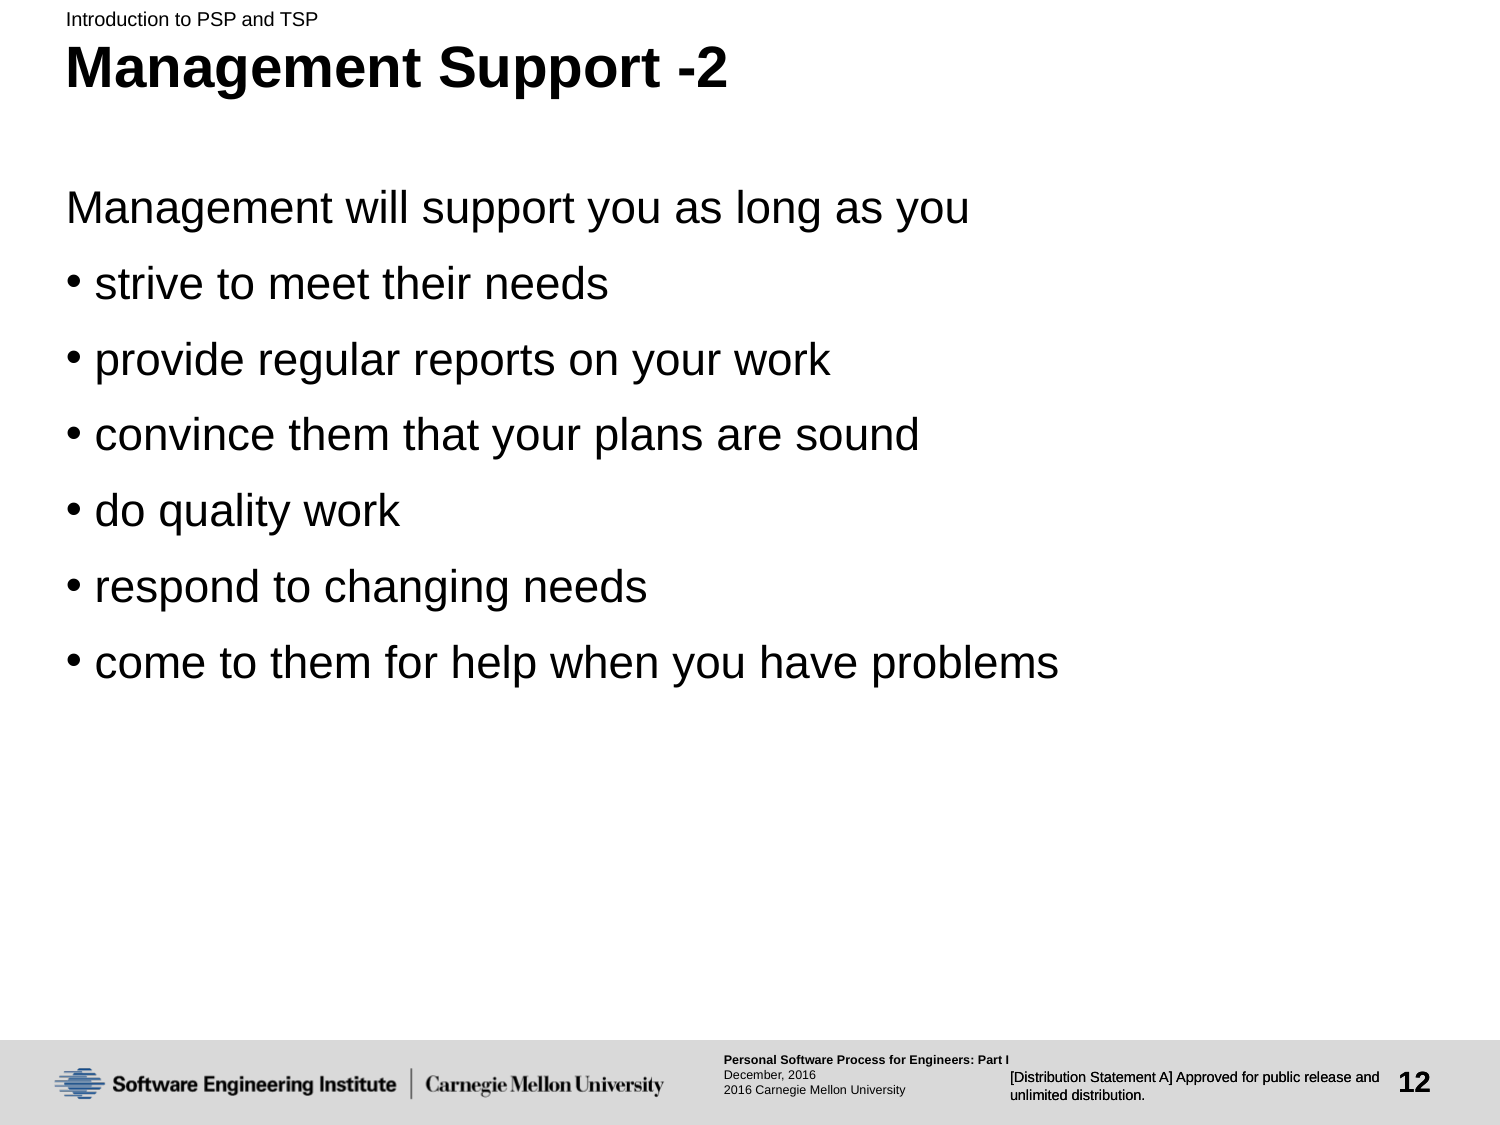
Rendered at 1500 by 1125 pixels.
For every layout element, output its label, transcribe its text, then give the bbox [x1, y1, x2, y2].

title Management Support -2 [65, 37, 1313, 148]
list Management will support you as long as you strive to meet their needs provide regular reports on your work convince them that your plans are sound do quality work respond to changing needs come to them for help when you have problems [65, 177, 1431, 1000]
list Introduction to PSP and TSP [65, 6, 738, 31]
picture [46, 1061, 673, 1104]
